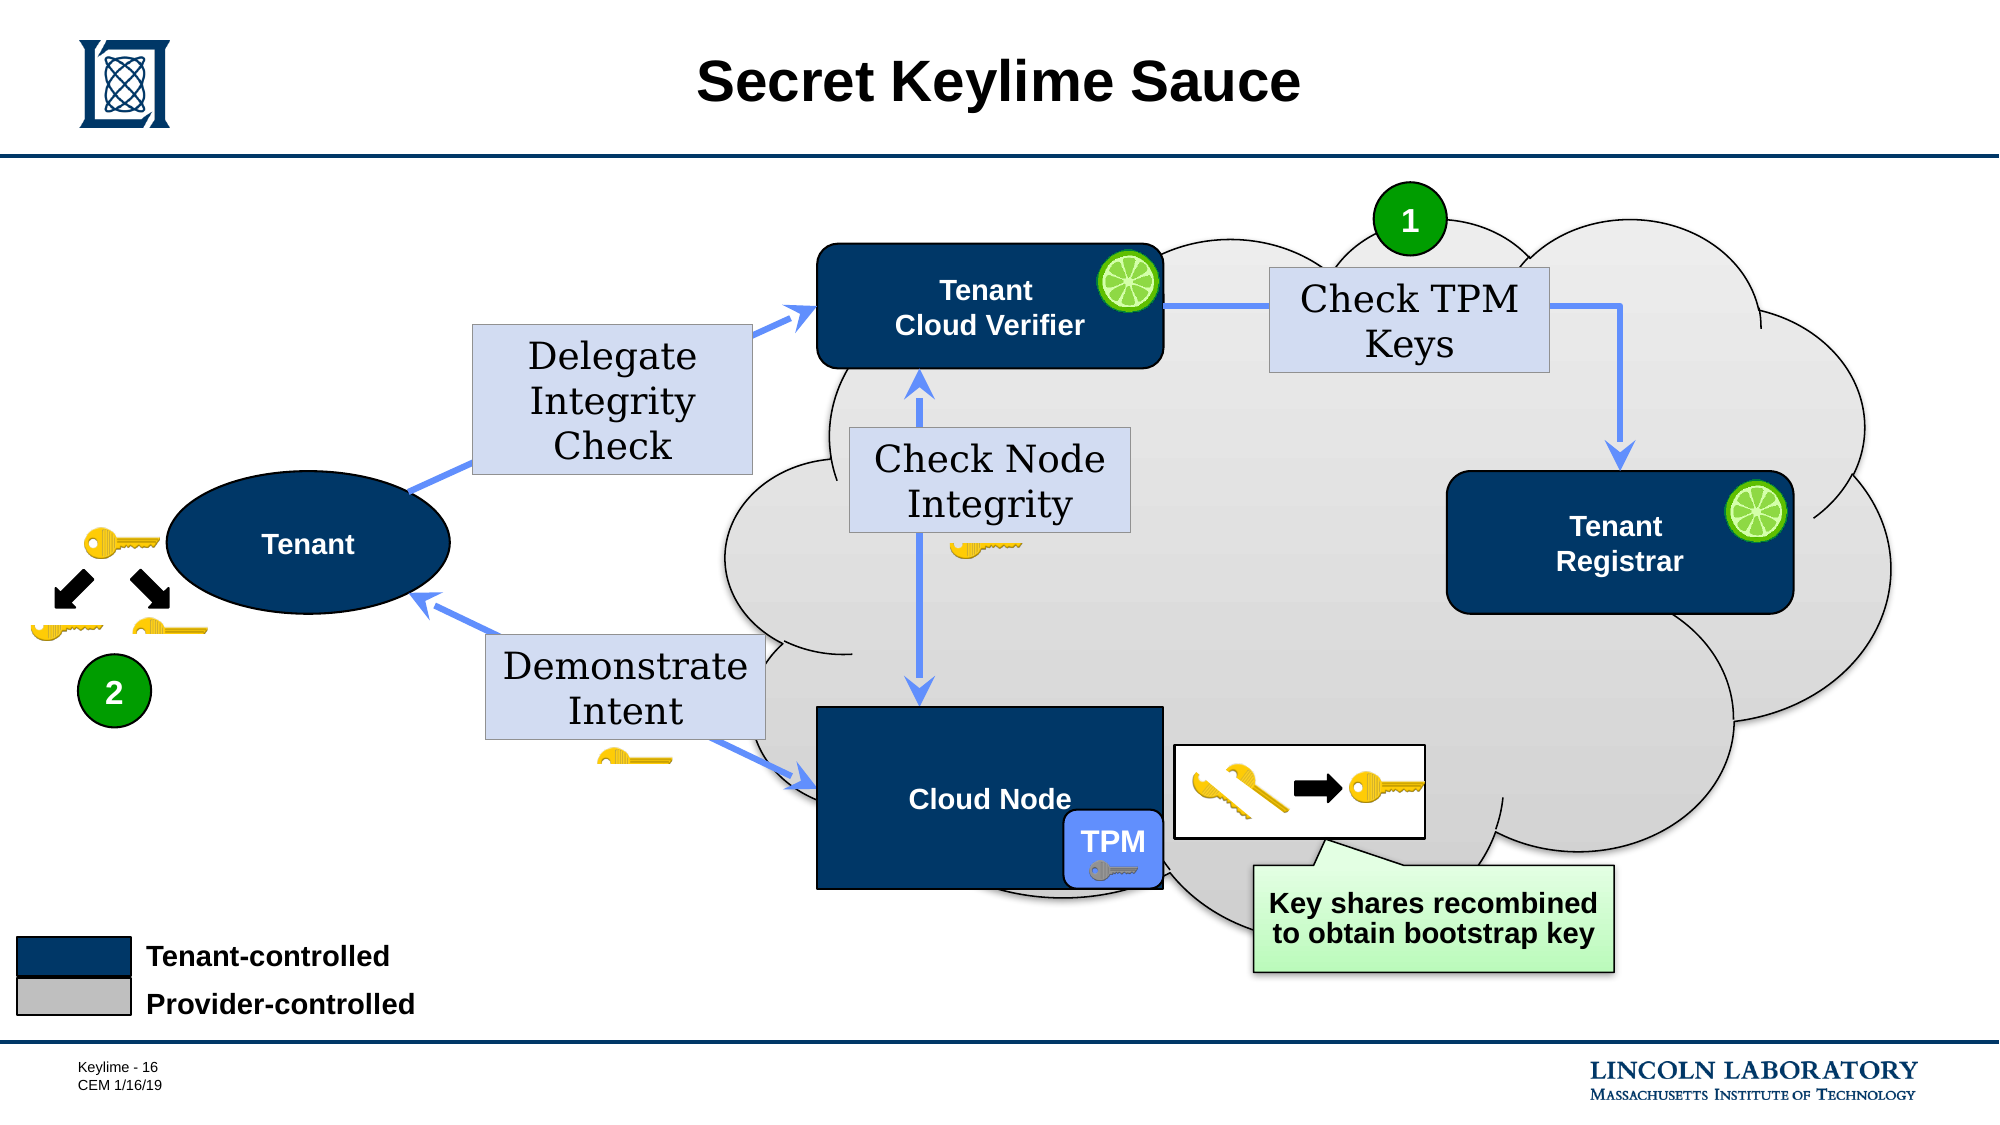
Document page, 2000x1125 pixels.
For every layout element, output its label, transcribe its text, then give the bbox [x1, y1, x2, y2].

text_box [408, 592, 819, 790]
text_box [816, 706, 1164, 889]
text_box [16, 930, 451, 1029]
picture [949, 543, 1026, 560]
text_box 1 [1371, 180, 1449, 258]
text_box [1174, 744, 1426, 839]
title Secret Keylime Sauce [205, 16, 1794, 151]
picture [1724, 479, 1788, 543]
picture [597, 747, 673, 764]
text_box Check Node Integrity [849, 427, 915, 533]
text_box 2 [75, 652, 154, 730]
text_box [30, 527, 208, 642]
picture [1588, 1061, 1918, 1100]
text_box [1163, 305, 1621, 472]
text_box [921, 218, 1892, 862]
text_box [724, 369, 918, 705]
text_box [408, 305, 818, 493]
picture [585, 448, 662, 465]
picture [1096, 249, 1160, 313]
text_box Tenant Cloud Verifier [817, 243, 1158, 369]
picture [79, 40, 170, 128]
text_box Tenant Registrar [1446, 471, 1794, 614]
text_box Check Node Integrity [924, 427, 1131, 533]
text_box Key shares recombined to obtain bootstrap key [1252, 846, 1615, 974]
text_box Check TPM Keys [1269, 267, 1550, 304]
text_box Tenant [170, 471, 450, 614]
text_box [1168, 841, 1316, 929]
